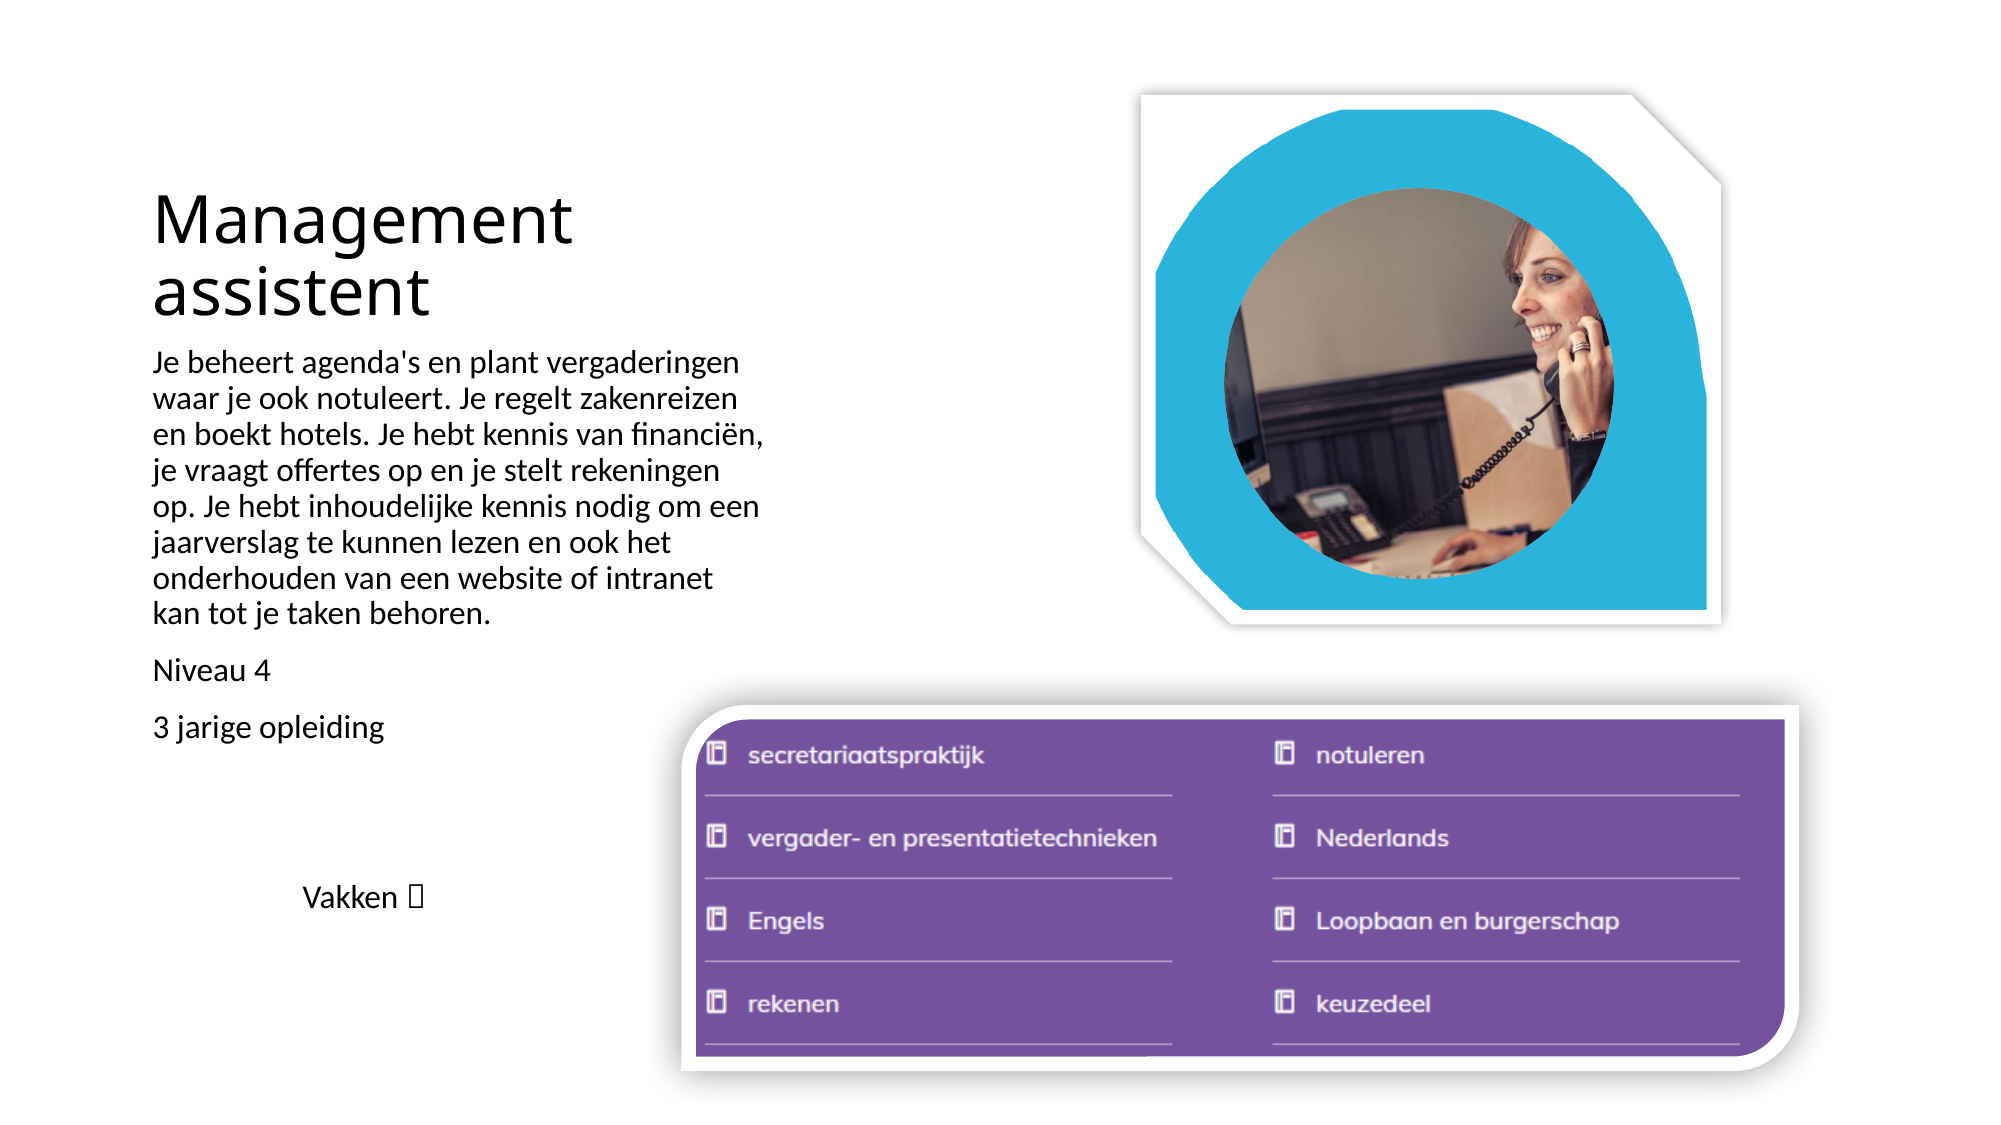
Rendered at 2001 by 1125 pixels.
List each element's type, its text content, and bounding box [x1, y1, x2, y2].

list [1148, 102, 1714, 618]
picture [688, 712, 1792, 1064]
title Management assistent [137, 75, 783, 337]
list Je beheert agenda's en plant vergaderingen waar je ook notuleert. Je regelt zakenreizen en boekt hotels. Je hebt kennis van financiën, je vraagt offertes op en je stelt rekeningen op. Je hebt inhoudelijke kennis nodig om een jaarverslag te kunnen lezen en ook het onderhouden van een website of intranet kan tot je taken behoren. Niveau 4 3 jarige opleiding Vakken  [137, 337, 783, 963]
